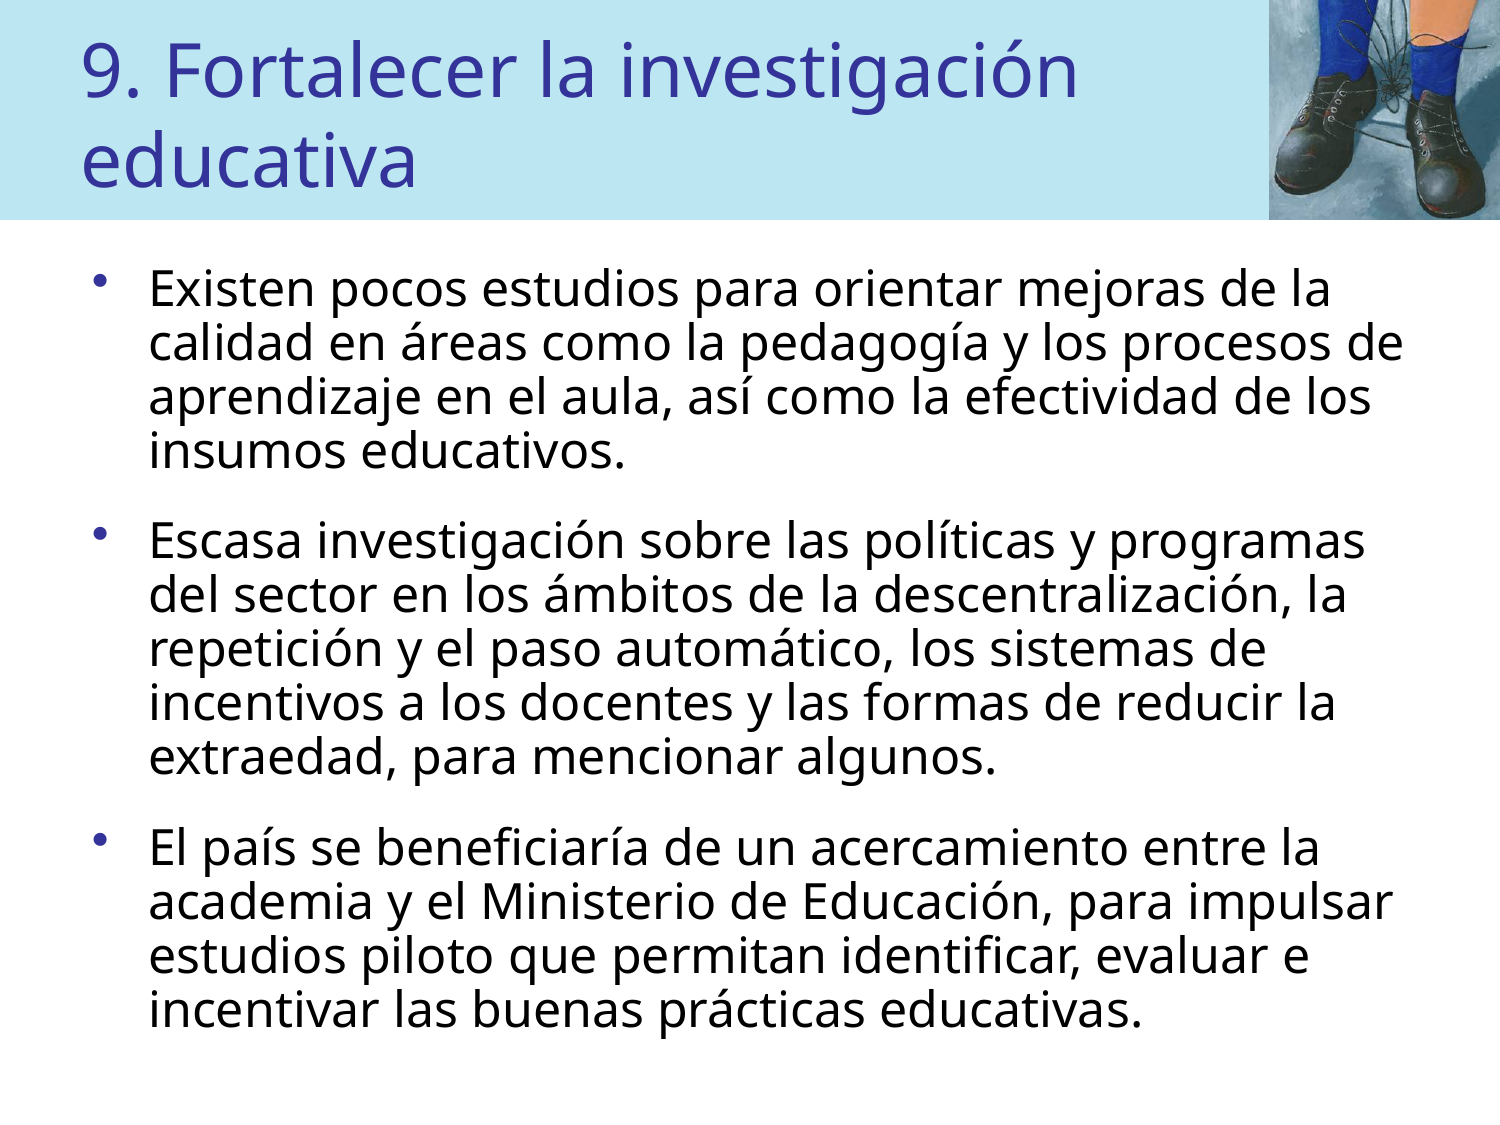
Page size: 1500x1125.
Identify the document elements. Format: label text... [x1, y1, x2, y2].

picture [0, 0, 1500, 220]
list Existen pocos estudios para orientar mejoras de la calidad en áreas como la pedagogía y los procesos de aprendizaje en el aula, así como la efectividad de los insumos educativos. Escasa investigación sobre las políticas y programas del sector en los ámbitos de la descentralización, la repetición y el paso automático, los sistemas de incentivos a los docentes y las formas de reducir la extraedad, para mencionar algunos. El país se beneficiaría de un acercamiento entre la academia y el Ministerio de Educación, para impulsar estudios piloto que permitan identificar, evaluar e incentivar las buenas prácticas educativas. [76, 255, 1460, 1083]
title 9. Fortalecer la investigación educativa [65, 18, 1341, 207]
